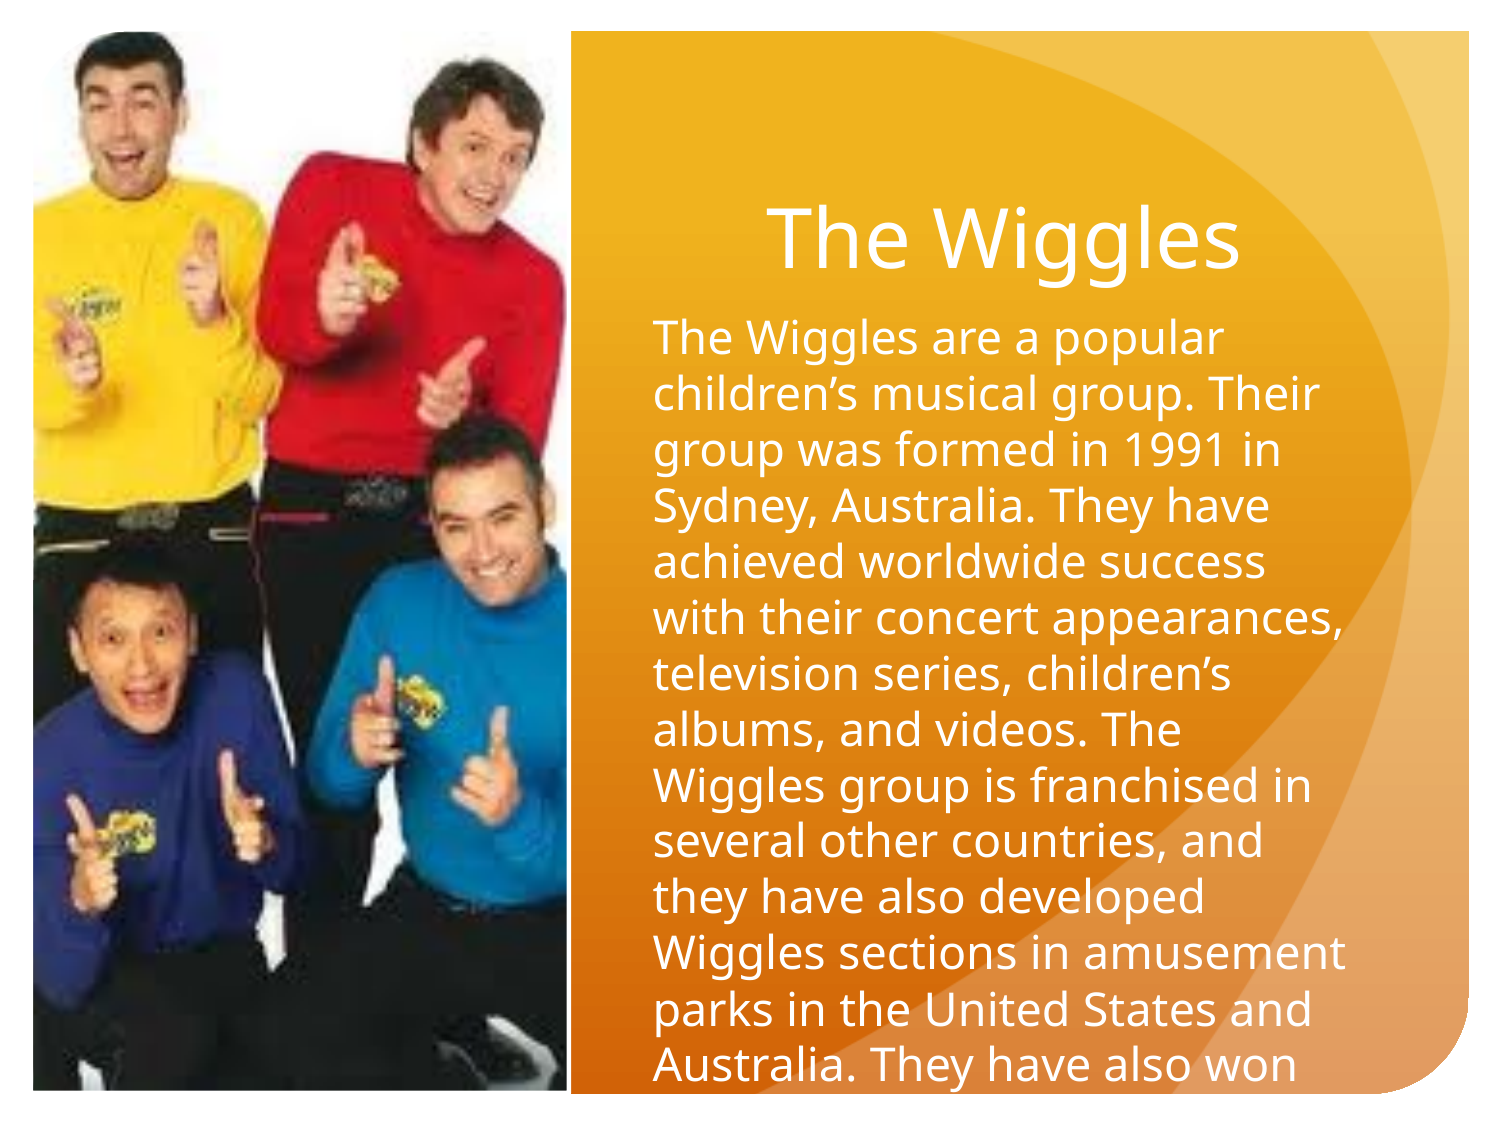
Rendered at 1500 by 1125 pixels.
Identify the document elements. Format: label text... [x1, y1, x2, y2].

list The Wiggles are a popular children’s musical group. Their group was formed in 1991 in Sydney, Australia. They have achieved worldwide success with their concert appearances, television series, children’s albums, and videos. The Wiggles group is franchised in several other countries, and they have also developed Wiggles sections in amusement parks in the United States and Australia. They have also won several recording industry awards. [637, 299, 1372, 925]
picture [571, 30, 1474, 1095]
title The Wiggles [637, 87, 1372, 293]
picture [30, 29, 570, 1094]
